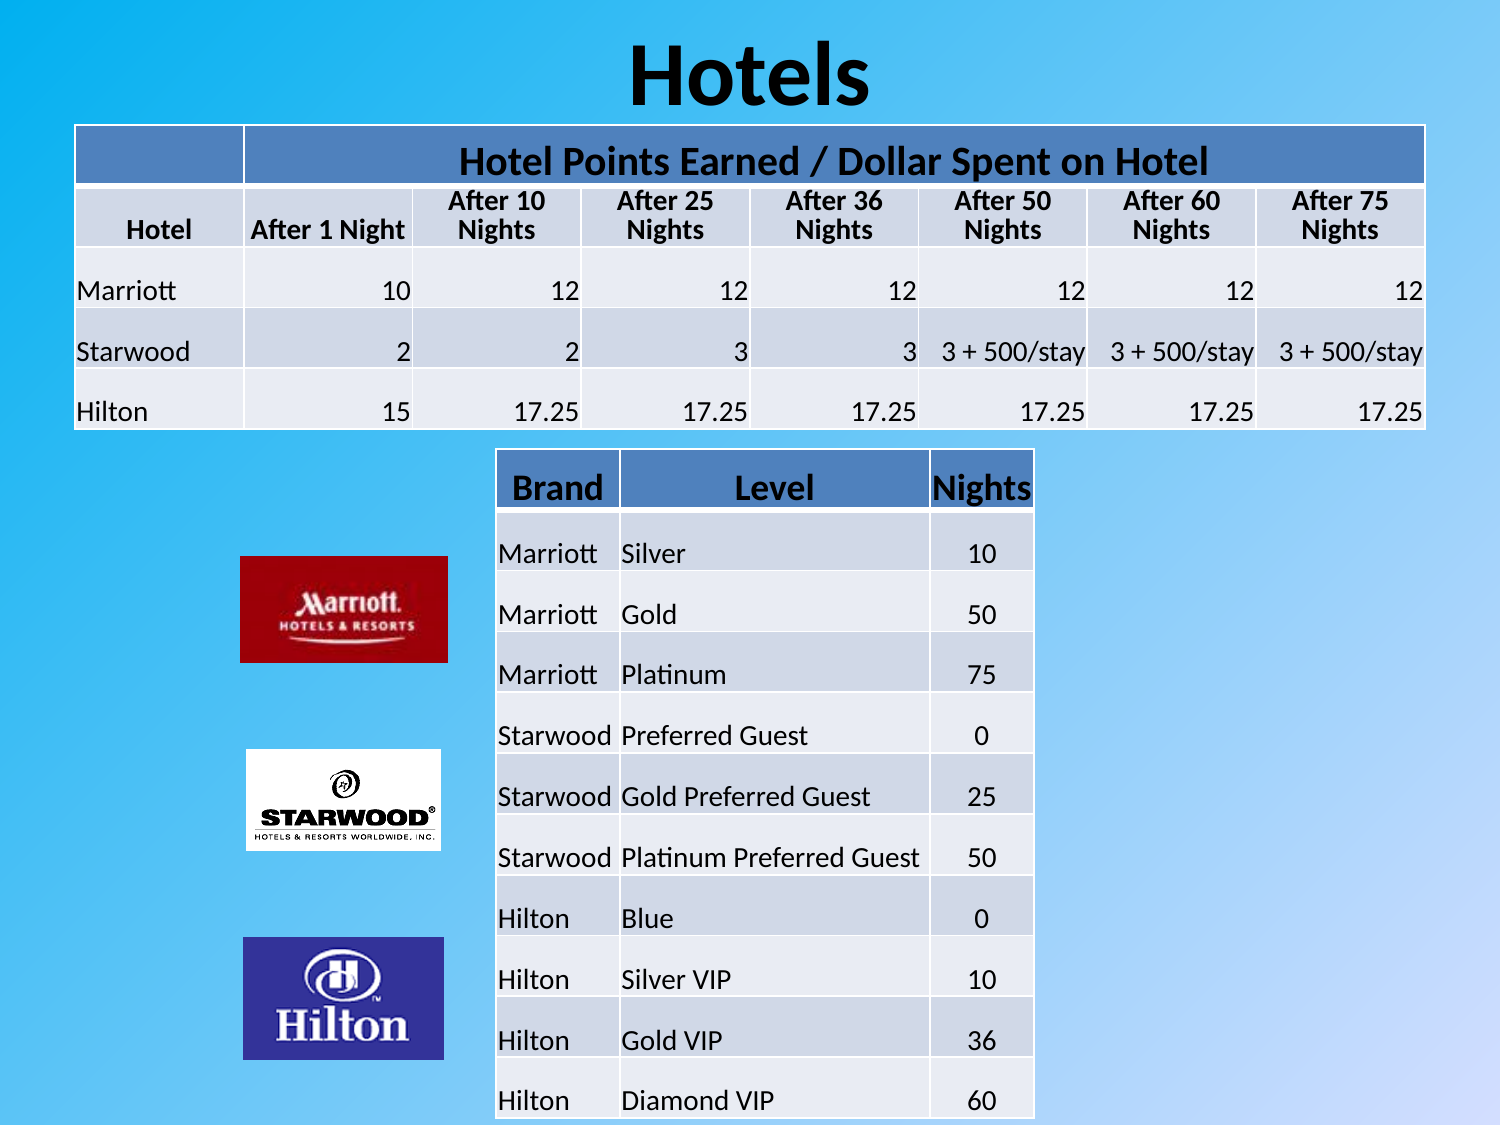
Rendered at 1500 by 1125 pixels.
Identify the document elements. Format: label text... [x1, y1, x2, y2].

table_cell 3 + 500/stay [1088, 308, 1255, 367]
table_cell Marriott [497, 571, 619, 631]
table_cell Silver VIP [621, 936, 929, 995]
picture [239, 555, 448, 663]
table_cell Marriott [76, 248, 243, 307]
table_cell 12 [413, 248, 580, 307]
table_cell 15 [245, 369, 412, 428]
table_header Hotel Points Earned / Dollar Spent on Hotel [245, 126, 1424, 183]
title Hotels [74, 0, 1426, 124]
table_cell 0 [931, 693, 1033, 752]
table_cell After 25 Nights [582, 189, 749, 246]
table_cell Starwood [497, 693, 619, 752]
table_cell 10 [931, 513, 1033, 570]
table_cell Starwood [497, 815, 619, 874]
table_cell After 36 Nights [751, 189, 918, 246]
table_cell Marriott [497, 632, 619, 691]
table_cell Hilton [497, 1058, 619, 1117]
table_cell 17.25 [582, 369, 749, 428]
table_cell 0 [931, 876, 1033, 935]
table_cell Hotel [76, 189, 243, 246]
table_cell 50 [931, 815, 1033, 874]
table_cell After 75 Nights [1257, 189, 1424, 246]
table_cell Blue [621, 876, 929, 935]
table_cell 3 [751, 308, 918, 367]
table_cell Gold Preferred Guest [621, 754, 929, 813]
table_cell After 1 Night [245, 189, 412, 246]
table_cell Gold [621, 571, 929, 631]
table_cell Silver [621, 513, 929, 570]
table_cell 50 [931, 571, 1033, 631]
table_cell Starwood [497, 754, 619, 813]
table_cell Hilton [497, 876, 619, 935]
table_cell After 10 Nights [413, 189, 580, 246]
table_cell 3 [582, 308, 749, 367]
table_cell 3 + 500/stay [919, 308, 1086, 367]
table_cell Platinum [621, 632, 929, 691]
table_cell Platinum Preferred Guest [621, 815, 929, 874]
table_cell 17.25 [413, 369, 580, 428]
table_cell 17.25 [751, 369, 918, 428]
table_cell 60 [931, 1058, 1033, 1117]
table_cell 12 [751, 248, 918, 307]
table_cell Hilton [76, 369, 243, 428]
table_cell 36 [931, 997, 1033, 1056]
table_cell 10 [931, 936, 1033, 995]
table_cell Starwood [76, 308, 243, 367]
table_cell 12 [1257, 248, 1424, 307]
table_header Level [621, 450, 929, 507]
table_header Brand [497, 450, 619, 507]
table_cell 17.25 [1088, 369, 1255, 428]
table_cell Preferred Guest [621, 693, 929, 752]
picture [243, 937, 444, 1061]
table_header [76, 126, 243, 183]
table_cell 10 [245, 248, 412, 307]
table_cell 3 + 500/stay [1257, 308, 1424, 367]
table_cell Hilton [497, 997, 619, 1056]
table_cell 2 [413, 308, 580, 367]
table_cell 12 [1088, 248, 1255, 307]
picture [246, 749, 441, 851]
table_header Nights [931, 450, 1033, 507]
table_cell 2 [245, 308, 412, 367]
table_cell Marriott [497, 513, 619, 570]
table_cell 17.25 [1257, 369, 1424, 428]
table_cell Gold VIP [621, 997, 929, 1056]
table_cell After 60 Nights [1088, 189, 1255, 246]
table_cell 12 [919, 248, 1086, 307]
table_cell 17.25 [919, 369, 1086, 428]
table_cell After 50 Nights [919, 189, 1086, 246]
table_cell 12 [582, 248, 749, 307]
table_cell 75 [931, 632, 1033, 691]
table_cell Hilton [497, 936, 619, 995]
table_cell Diamond VIP [621, 1058, 929, 1117]
table_cell 25 [931, 754, 1033, 813]
